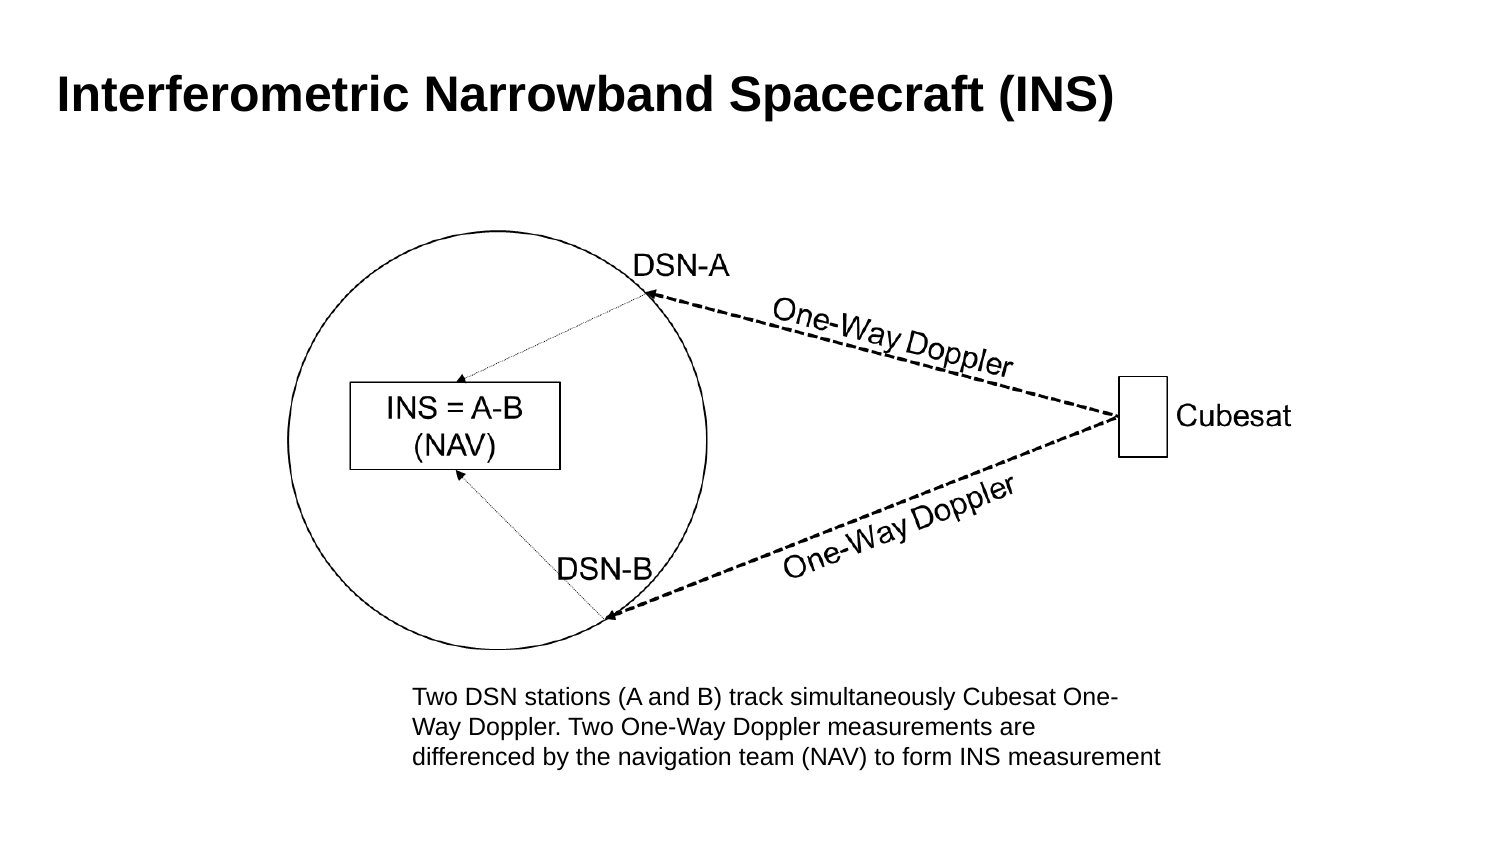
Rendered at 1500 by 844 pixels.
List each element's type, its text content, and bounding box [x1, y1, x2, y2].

picture [287, 230, 1316, 650]
title Interferometric Narrowband Spacecraft (INS) [41, 53, 1439, 125]
text_box Two DSN stations (A and B) track simultaneously Cubesat One-Way Doppler. Two One-Way Doppler measurements are differenced by the navigation team (NAV) to form INS measurement [397, 672, 1183, 778]
